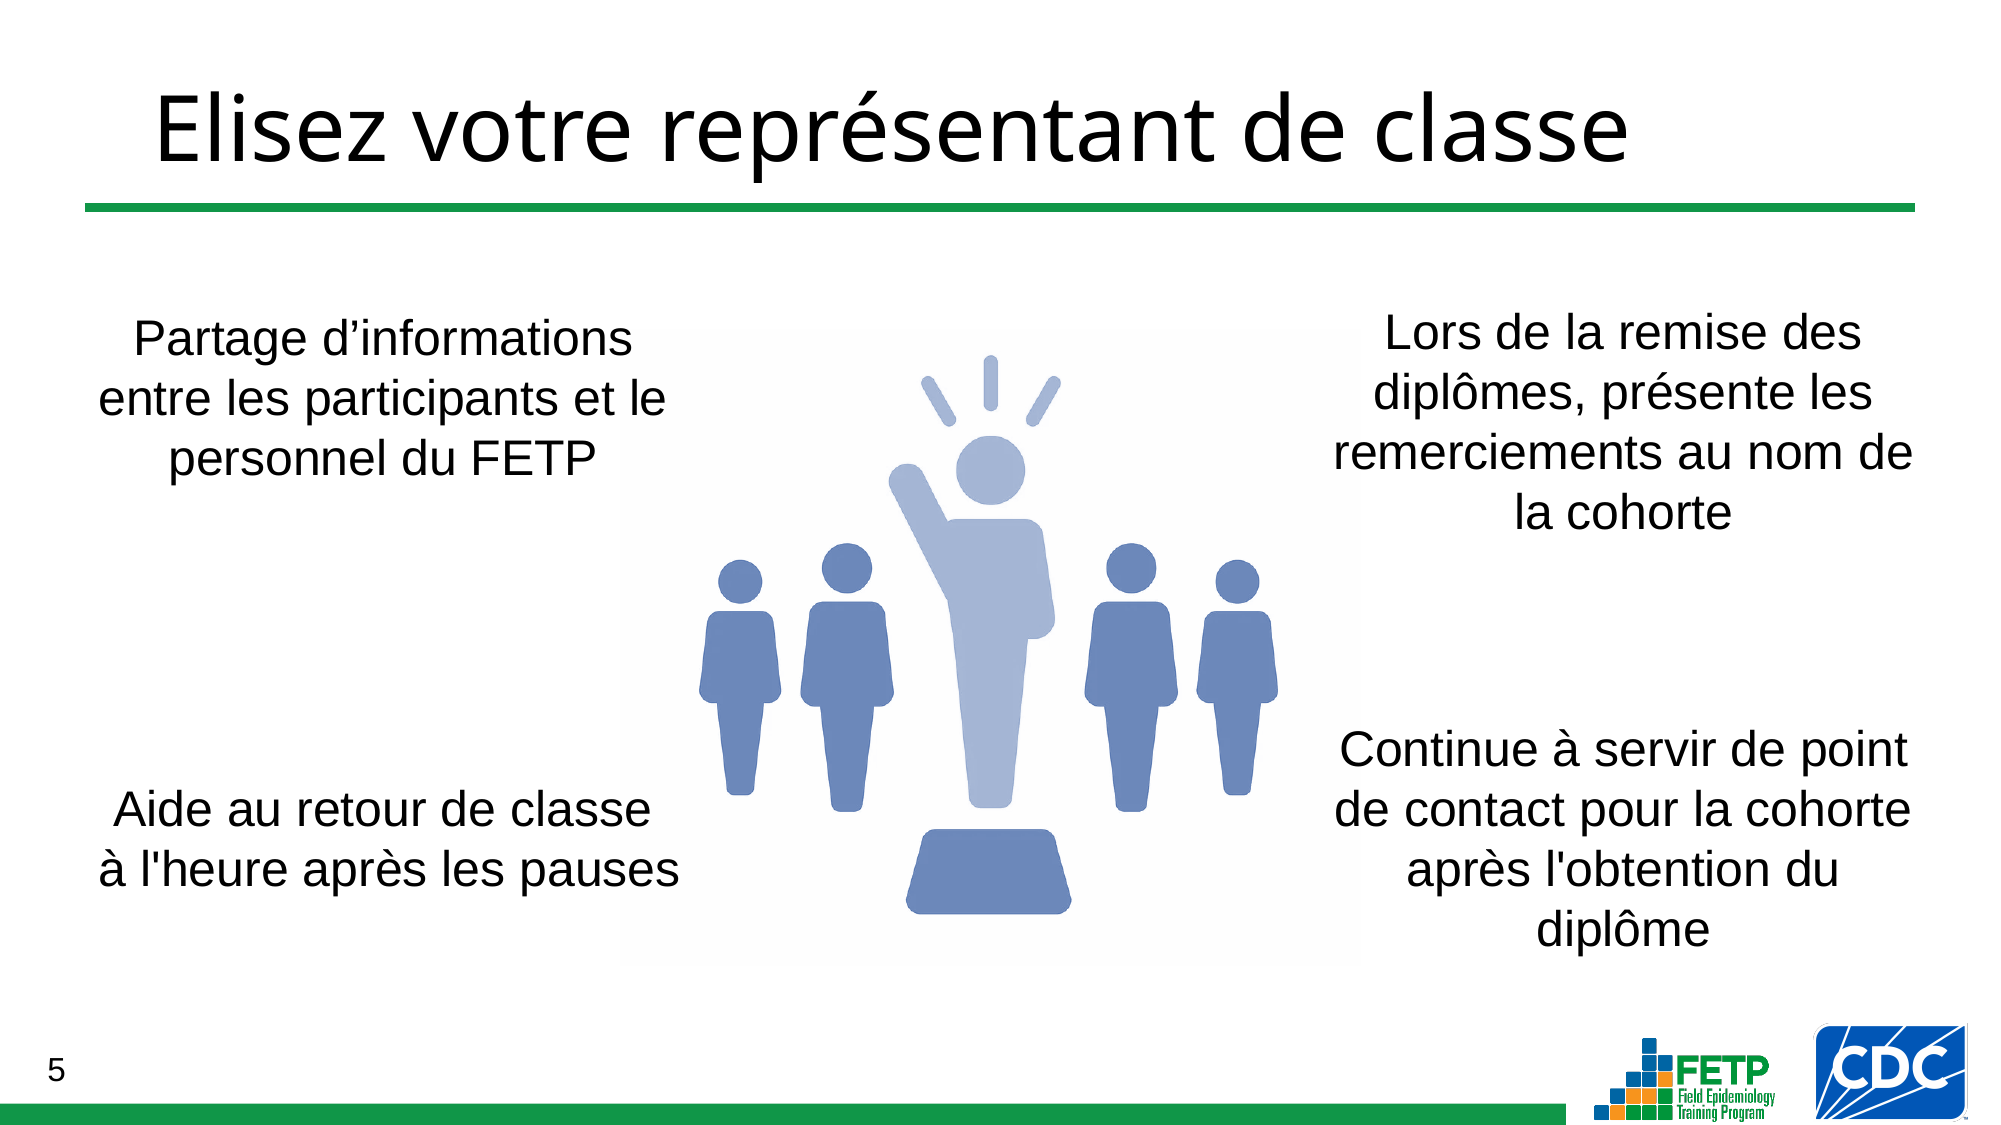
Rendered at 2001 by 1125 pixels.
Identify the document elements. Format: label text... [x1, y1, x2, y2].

text_box Partage d’informations entre les participants et le personnel du FETP [73, 298, 694, 494]
picture [1813, 1023, 1968, 1122]
text_box Lors de la remise des diplômes, présente les remerciements au nom de la cohorte [1310, 291, 1937, 547]
title Elisez votre représentant de classe [137, 75, 1863, 207]
picture [620, 328, 1361, 967]
picture [1594, 1038, 1775, 1122]
text_box Continue à servir de point de contact pour la cohorte après l'obtention du diplôme [1366, 709, 1942, 964]
text_box Aide au retour de classe à l'heure après les pauses [51, 769, 615, 905]
